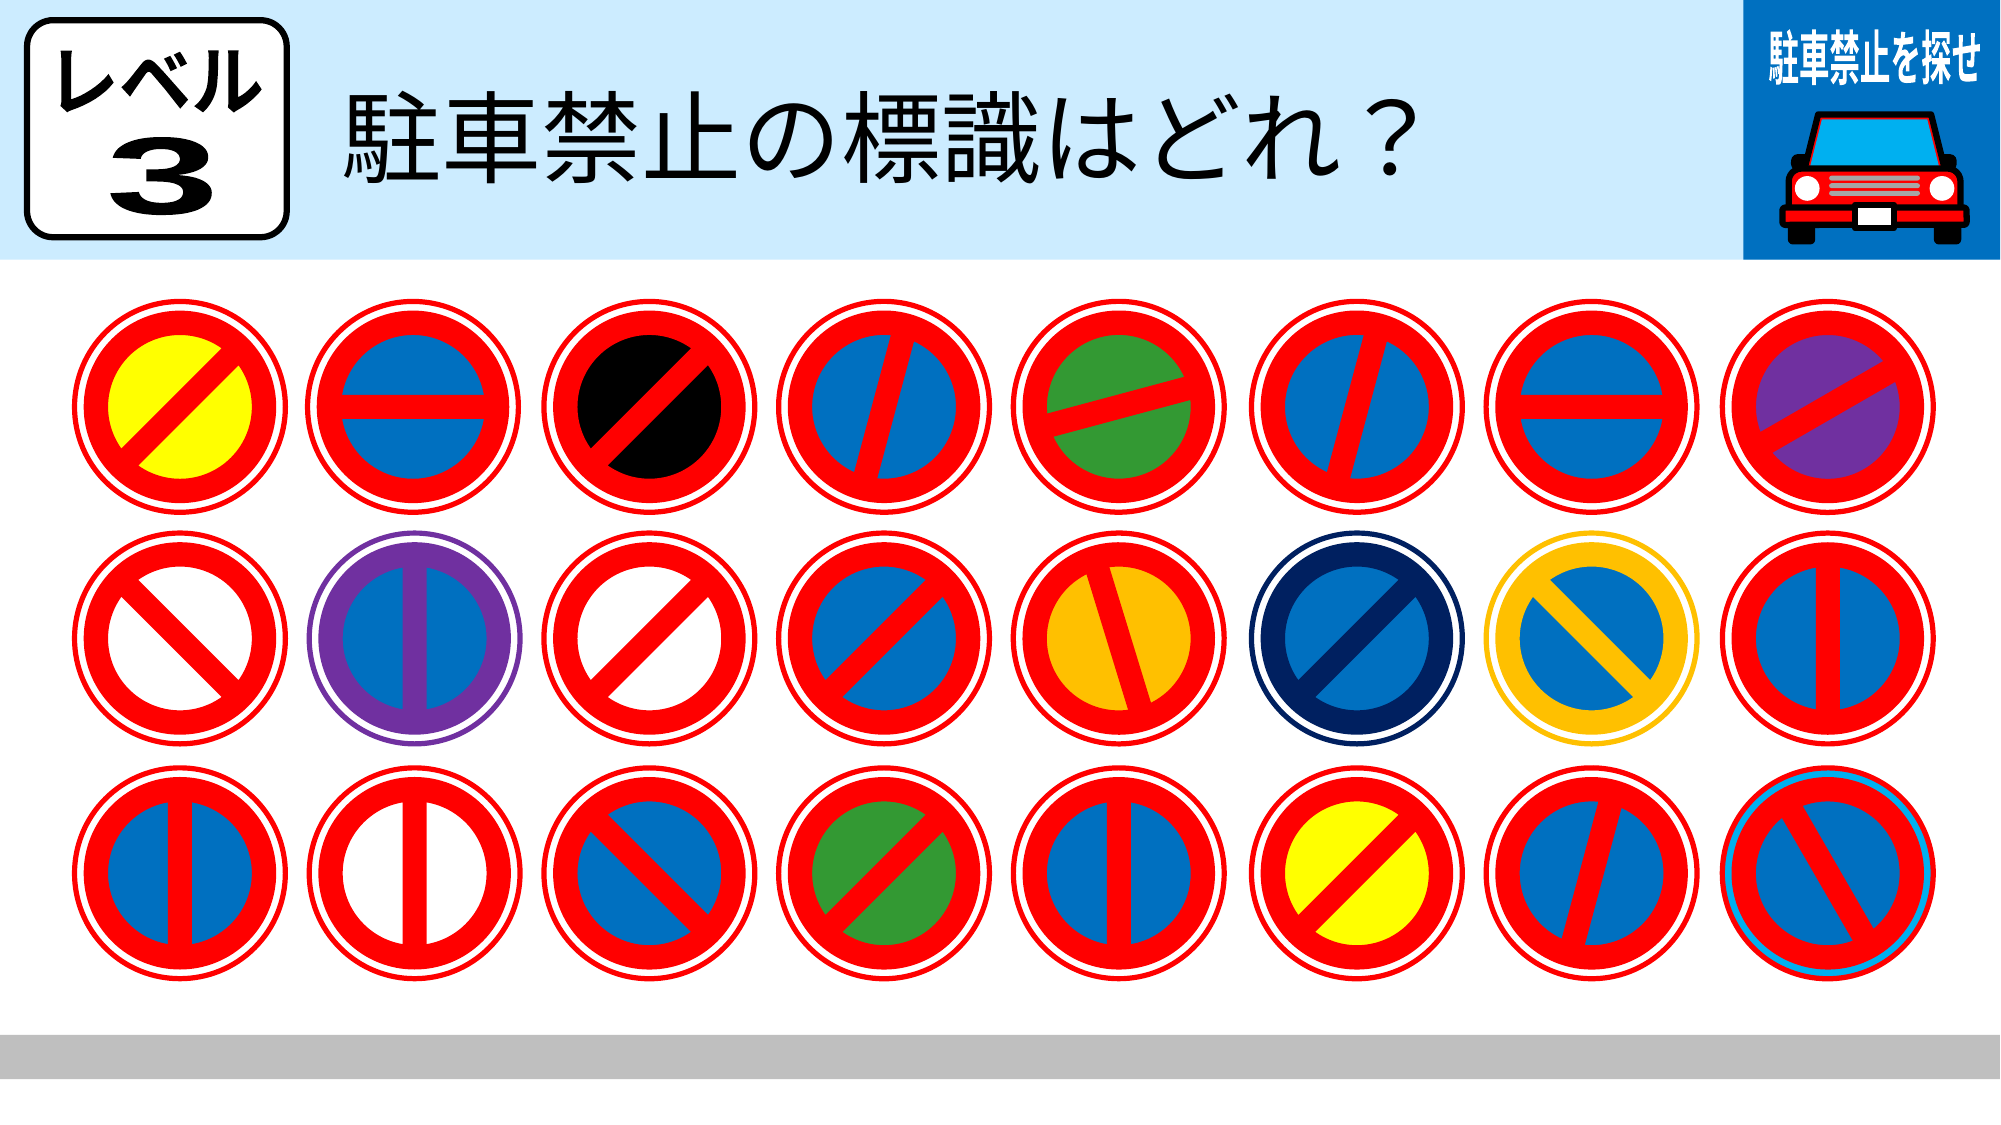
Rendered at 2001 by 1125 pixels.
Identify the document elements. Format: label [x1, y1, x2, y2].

text_box [71, 298, 1937, 982]
text_box [0, 1034, 2000, 1080]
